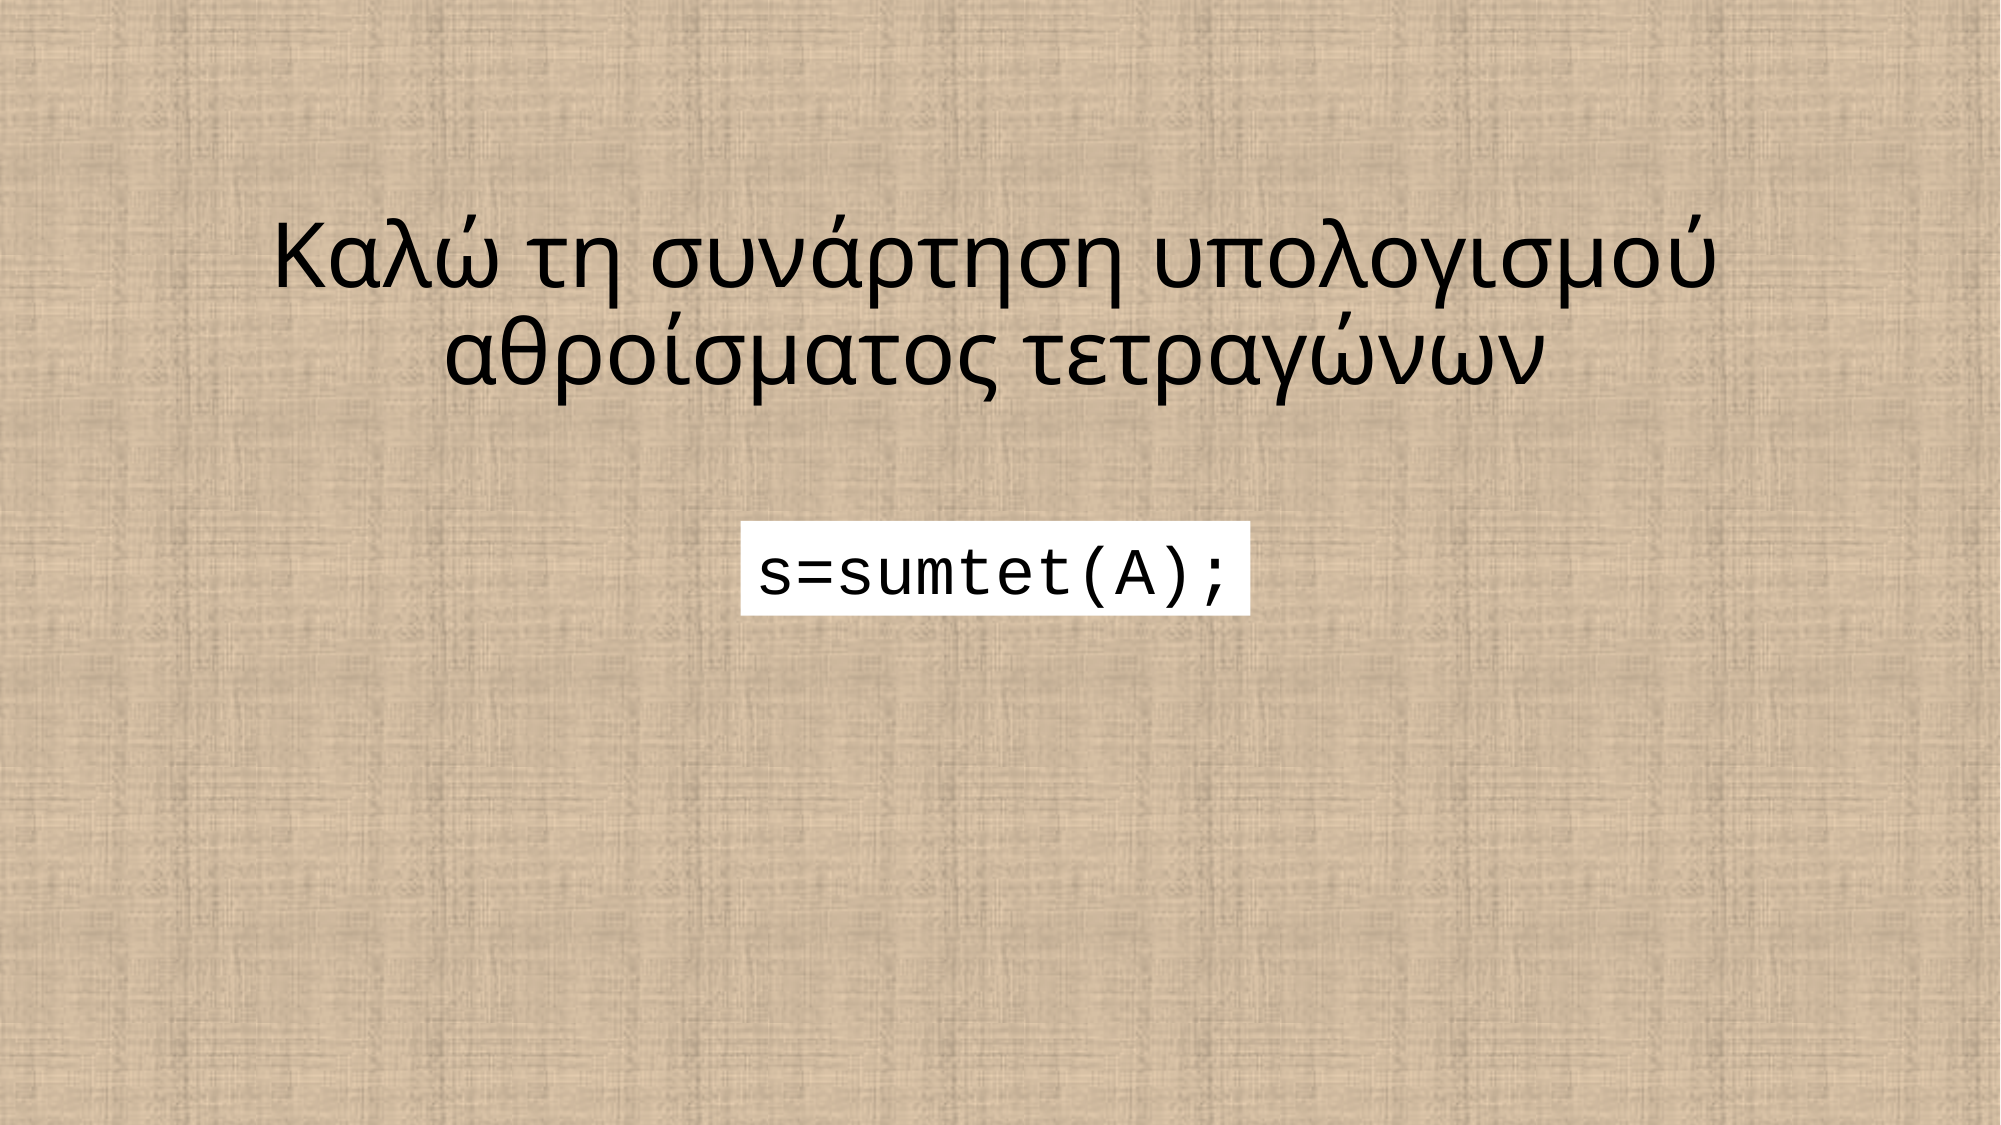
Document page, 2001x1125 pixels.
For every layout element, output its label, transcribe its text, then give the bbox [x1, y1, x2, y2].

text_box s=sumtet(A); [740, 520, 1251, 616]
title Καλώ τη συνάρτηση υπολογισμού αθροίσματος τετραγώνων [245, 17, 1746, 412]
